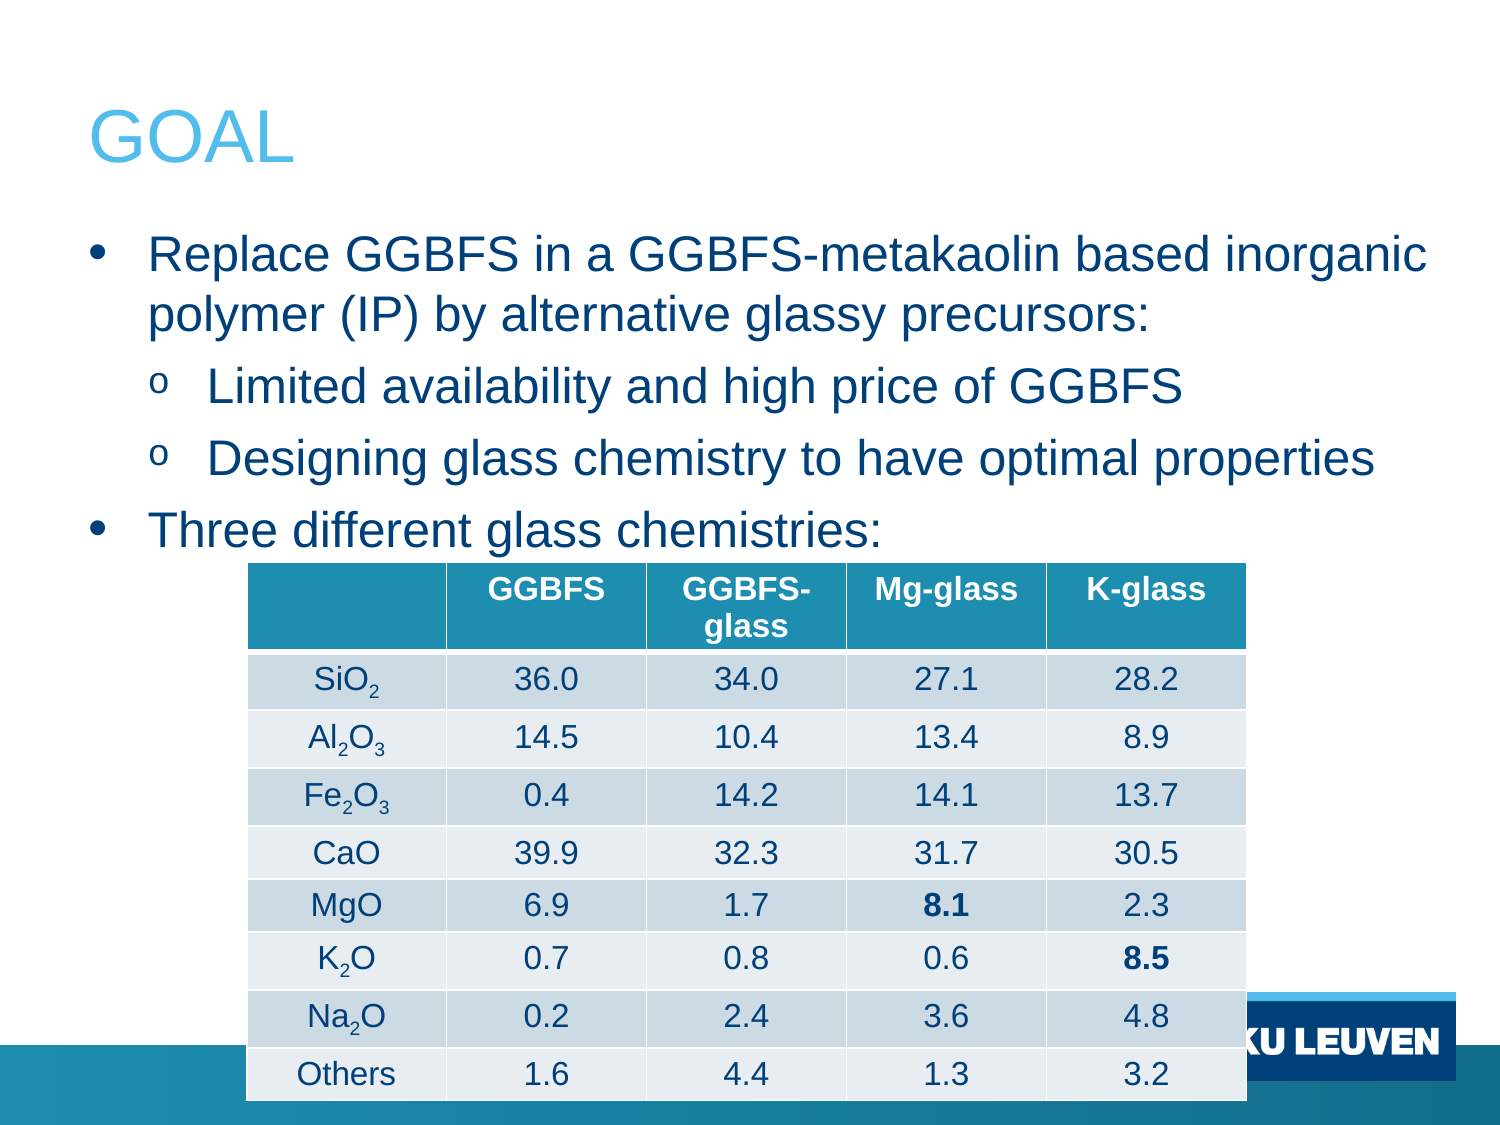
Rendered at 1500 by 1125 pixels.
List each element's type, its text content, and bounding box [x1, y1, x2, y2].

table_cell 0.6 [847, 933, 1046, 989]
table_cell Na2O [248, 991, 446, 1047]
table_cell 2.4 [647, 991, 846, 1047]
table_header Mg-glass [847, 563, 1046, 649]
table_cell 36.0 [447, 655, 646, 709]
table_cell Fe2O3 [248, 769, 446, 825]
table_cell 2.3 [1047, 880, 1246, 931]
table_cell 0.7 [447, 933, 646, 989]
table_header GGBFS-glass [647, 563, 846, 649]
table_cell 6.9 [447, 880, 646, 931]
title GOAL [88, 29, 1456, 178]
table_cell 34.0 [647, 655, 846, 709]
table_cell Al2O3 [248, 711, 446, 767]
table_cell K2O [248, 933, 446, 989]
table_cell SiO2 [248, 655, 446, 709]
list Replace GGBFS in a GGBFS-metakaolin based inorganic polymer (IP) by alternative glassy precursors: Limited availability and high price of GGBFS Designing glass chemistry to have optimal properties Three different glass chemistries: [88, 221, 1456, 948]
table_cell 8.1 [847, 880, 1046, 931]
table_cell 0.2 [447, 991, 646, 1047]
table_cell Others [248, 1049, 446, 1100]
table_cell 27.1 [847, 655, 1046, 709]
table_cell 28.2 [1047, 655, 1246, 709]
table_cell 1.7 [647, 880, 846, 931]
table_cell 32.3 [647, 827, 846, 878]
table_cell 8.9 [1047, 711, 1246, 767]
table_header GGBFS [447, 563, 646, 649]
table_cell 1.6 [447, 1049, 646, 1100]
table_cell 14.2 [647, 769, 846, 825]
table_cell 30.5 [1047, 827, 1246, 878]
table_cell 0.4 [447, 769, 646, 825]
table_cell 4.8 [1047, 991, 1246, 1047]
table_header K-glass [1047, 563, 1246, 649]
table_cell 3.2 [1047, 1049, 1246, 1100]
table_cell 14.5 [447, 711, 646, 767]
table_header [248, 563, 446, 649]
table_cell 10.4 [647, 711, 846, 767]
table_cell CaO [248, 827, 446, 878]
table_cell 4.4 [647, 1049, 846, 1100]
table_cell 1.3 [847, 1049, 1046, 1100]
table_cell 13.4 [847, 711, 1046, 767]
table_cell 39.9 [447, 827, 646, 878]
table_cell 31.7 [847, 827, 1046, 878]
picture [1247, 992, 1456, 1081]
table_cell 3.6 [847, 991, 1046, 1047]
table_cell 8.5 [1047, 933, 1246, 989]
table_cell MgO [248, 880, 446, 931]
table_cell 13.7 [1047, 769, 1246, 825]
table_cell 0.8 [647, 933, 846, 989]
table_cell 14.1 [847, 769, 1046, 825]
